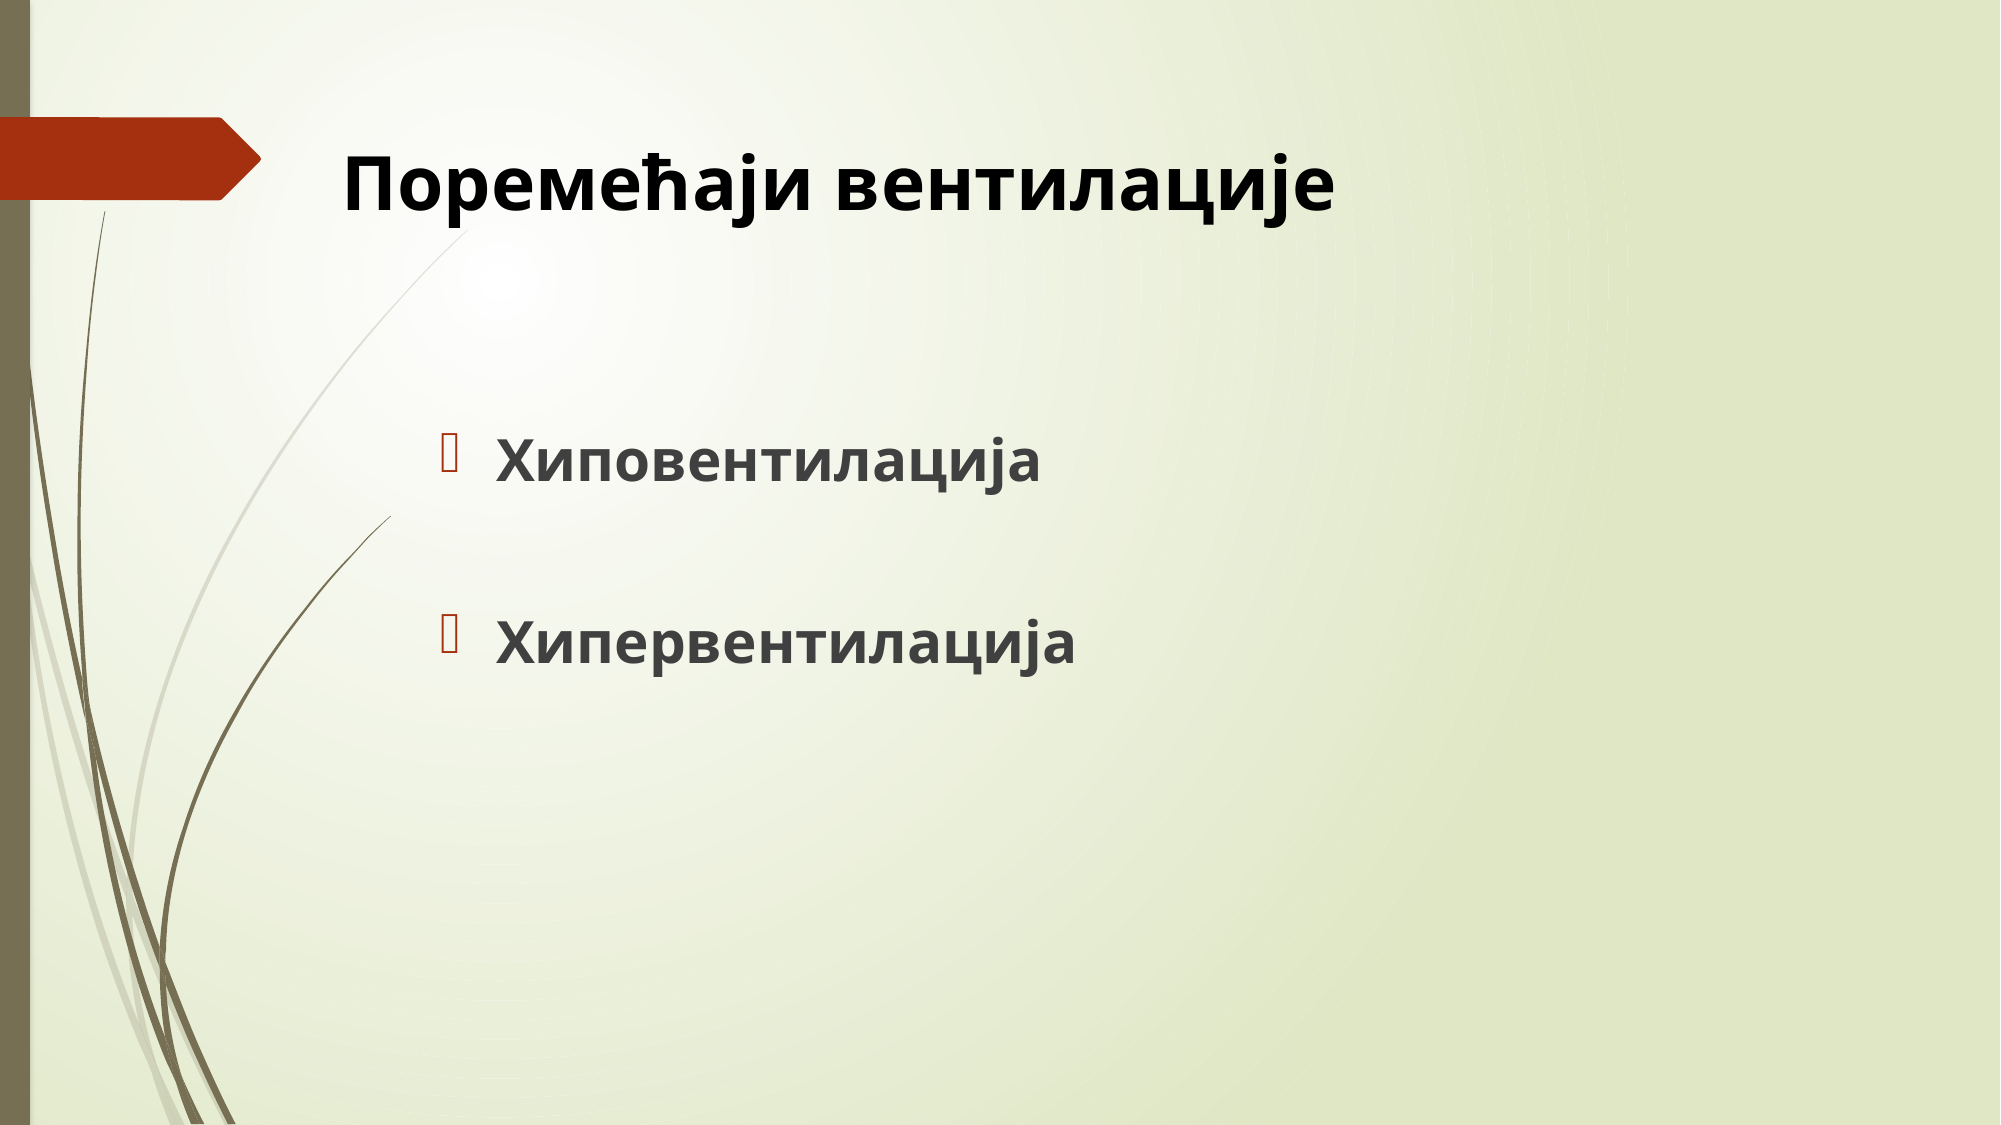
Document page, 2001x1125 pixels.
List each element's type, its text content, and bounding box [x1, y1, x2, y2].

list Хиповентилација Хипервентилација [424, 350, 1888, 988]
title Поремећаји вентилације [326, 127, 1677, 316]
